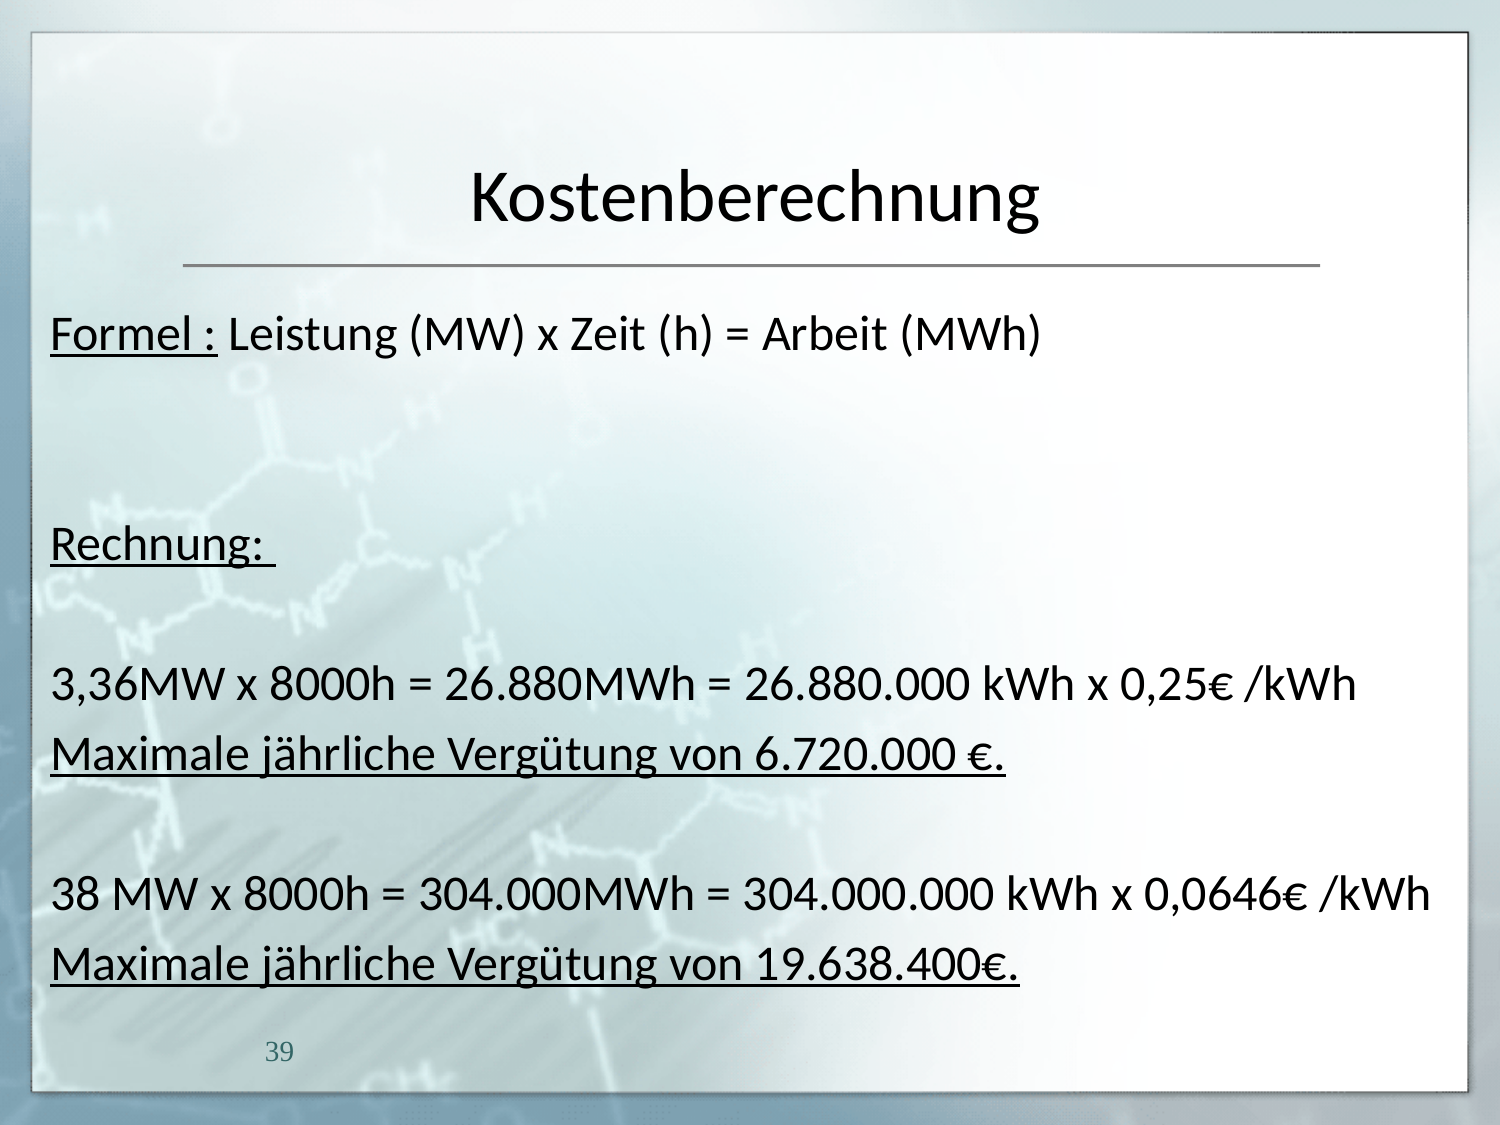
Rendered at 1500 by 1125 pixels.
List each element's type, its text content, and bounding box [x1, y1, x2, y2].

title Kostenberechnung [70, 105, 1442, 279]
slide_number 39 [249, 1024, 463, 1101]
list Formel : Leistung (MW) x Zeit (h) = Arbeit (MWh) Rechnung: 3,36MW x 8000h = 26.880MWh = 26.880.000 kWh x 0,25€ /kWh Maximale jährliche Vergütung von 6.720.000 €. 38 MW x 8000h = 304.000MWh = 304.000.000 kWh x 0,0646€ /kWh Maximale jährliche Vergütung von 19.638.400€. [34, 292, 1466, 1091]
picture [0, 0, 1500, 1125]
